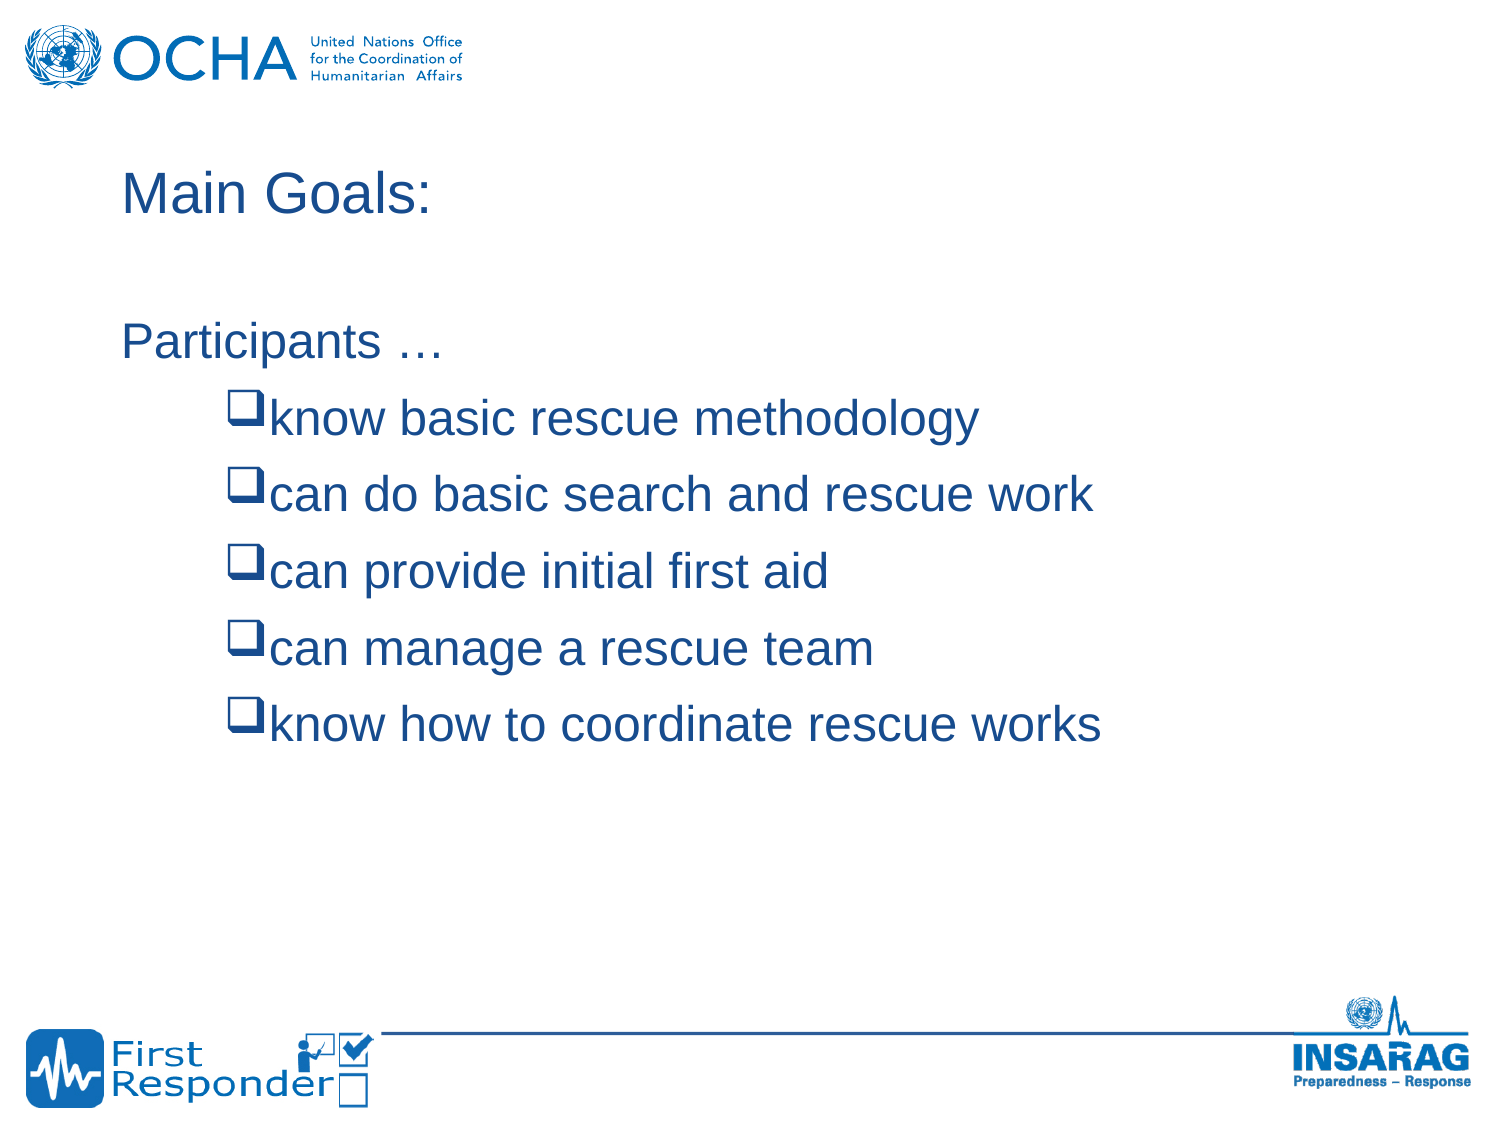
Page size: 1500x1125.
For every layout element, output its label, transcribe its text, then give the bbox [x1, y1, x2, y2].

text_box Main Goals: [100, 147, 1001, 233]
picture [1287, 995, 1471, 1094]
picture [24, 1024, 375, 1113]
list Participants … know basic rescue methodology can do basic search and rescue work can provide initial first aid can manage a rescue team know how to coordinate rescue works [112, 299, 1450, 950]
